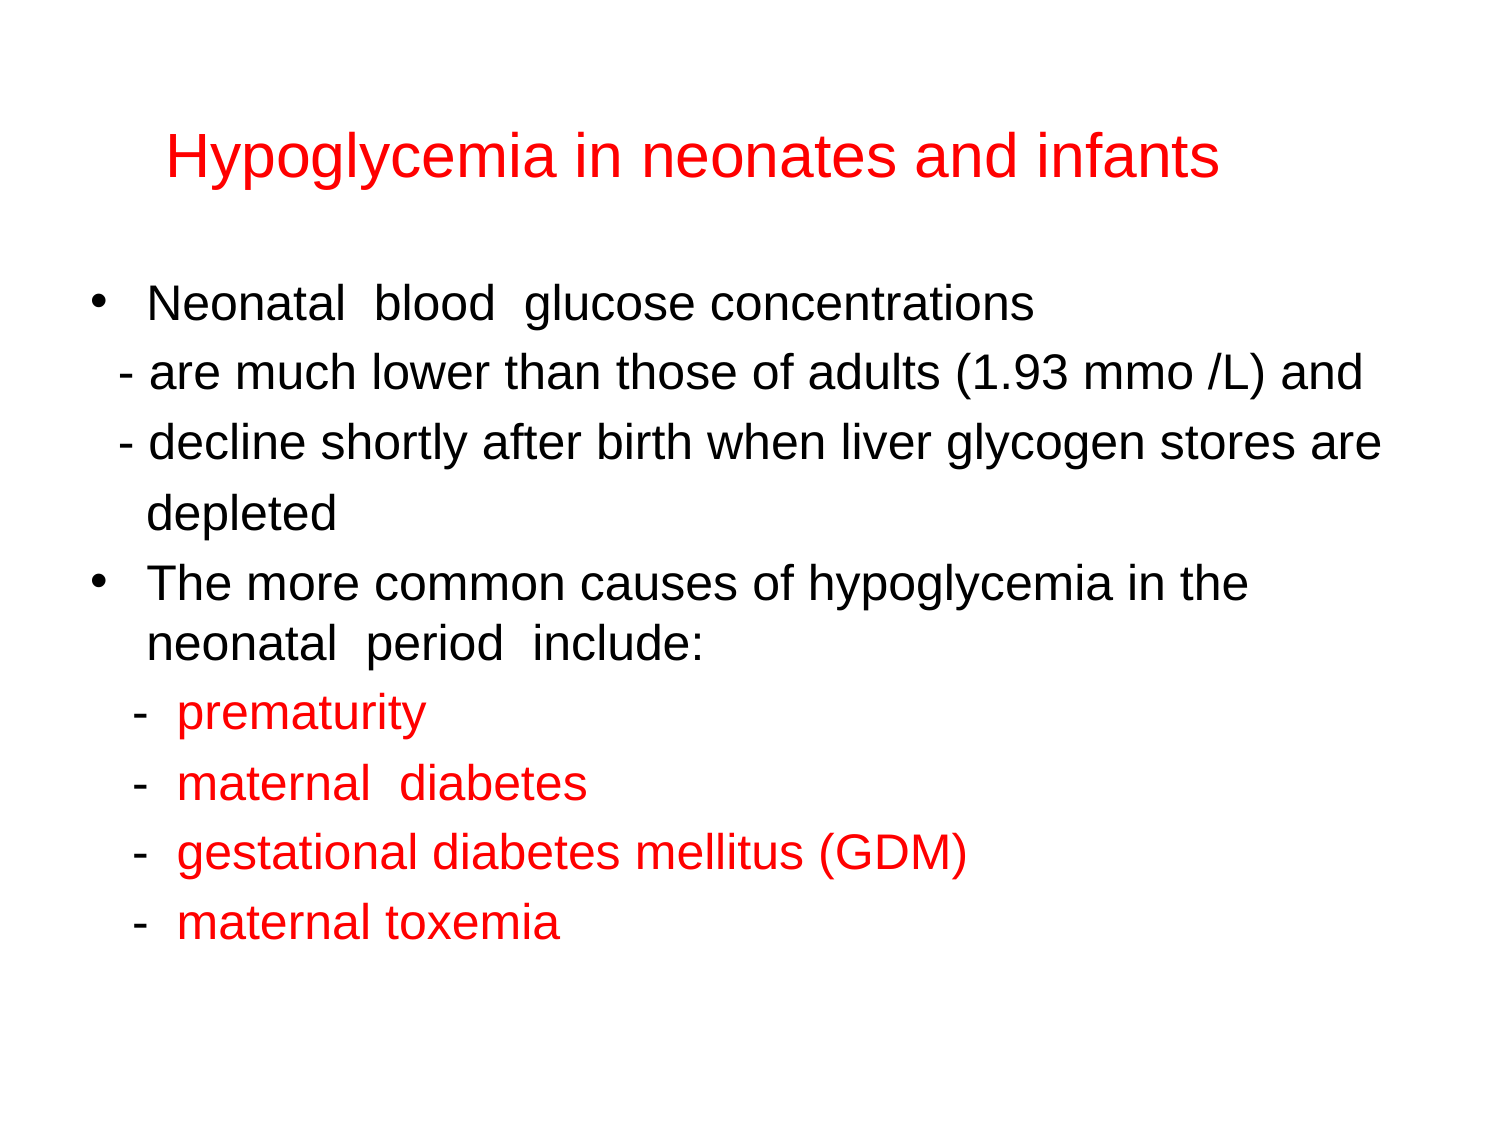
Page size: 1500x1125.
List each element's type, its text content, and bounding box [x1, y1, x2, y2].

list Neonatal blood glucose concentrations - are much lower than those of adults (1.93 mmo /L) and - decline shortly after birth when liver glycogen stores are depleted The more common causes of hypoglycemia in the neonatal period include: - prematurity - maternal diabetes - gestational diabetes mellitus (GDM) - maternal toxemia [75, 262, 1425, 1005]
title Hypoglycemia in neonates and infants [150, 58, 1500, 247]
